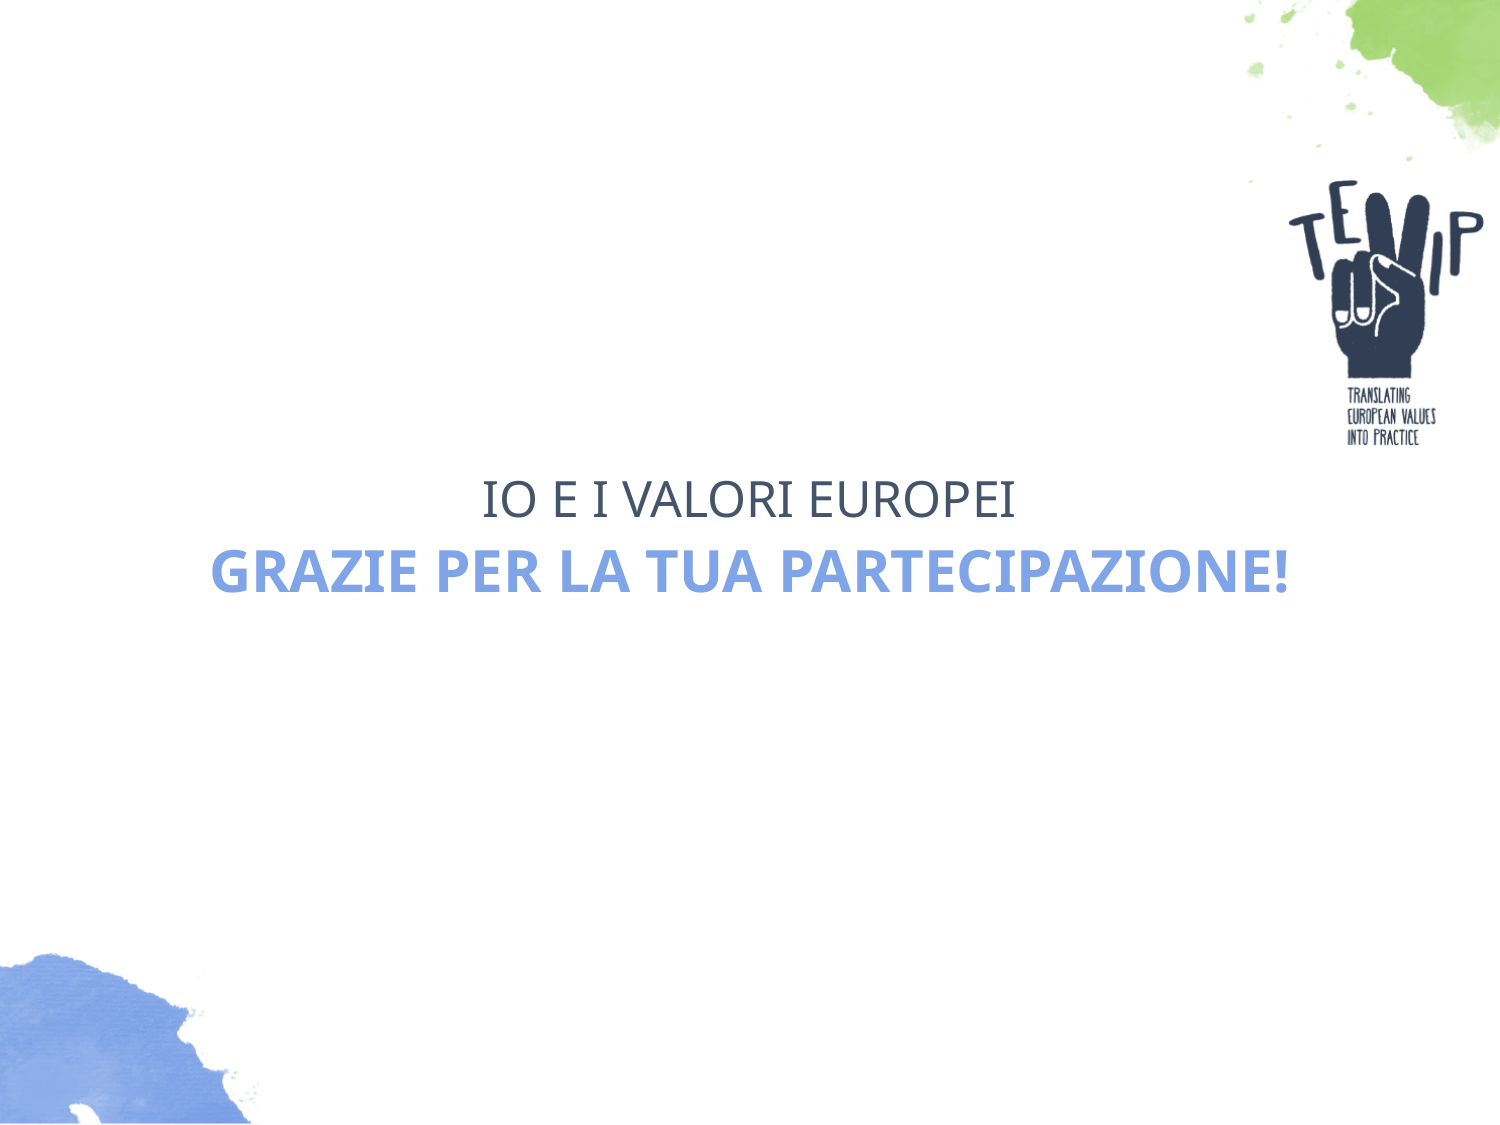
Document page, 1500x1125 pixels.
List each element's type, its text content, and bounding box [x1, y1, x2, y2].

text_box IO E I VALORI EUROPEI GRAZIE PER LA TUA PARTECIPAZIONE! [187, 466, 1313, 664]
picture [1213, 0, 1500, 463]
picture [0, 946, 261, 1125]
